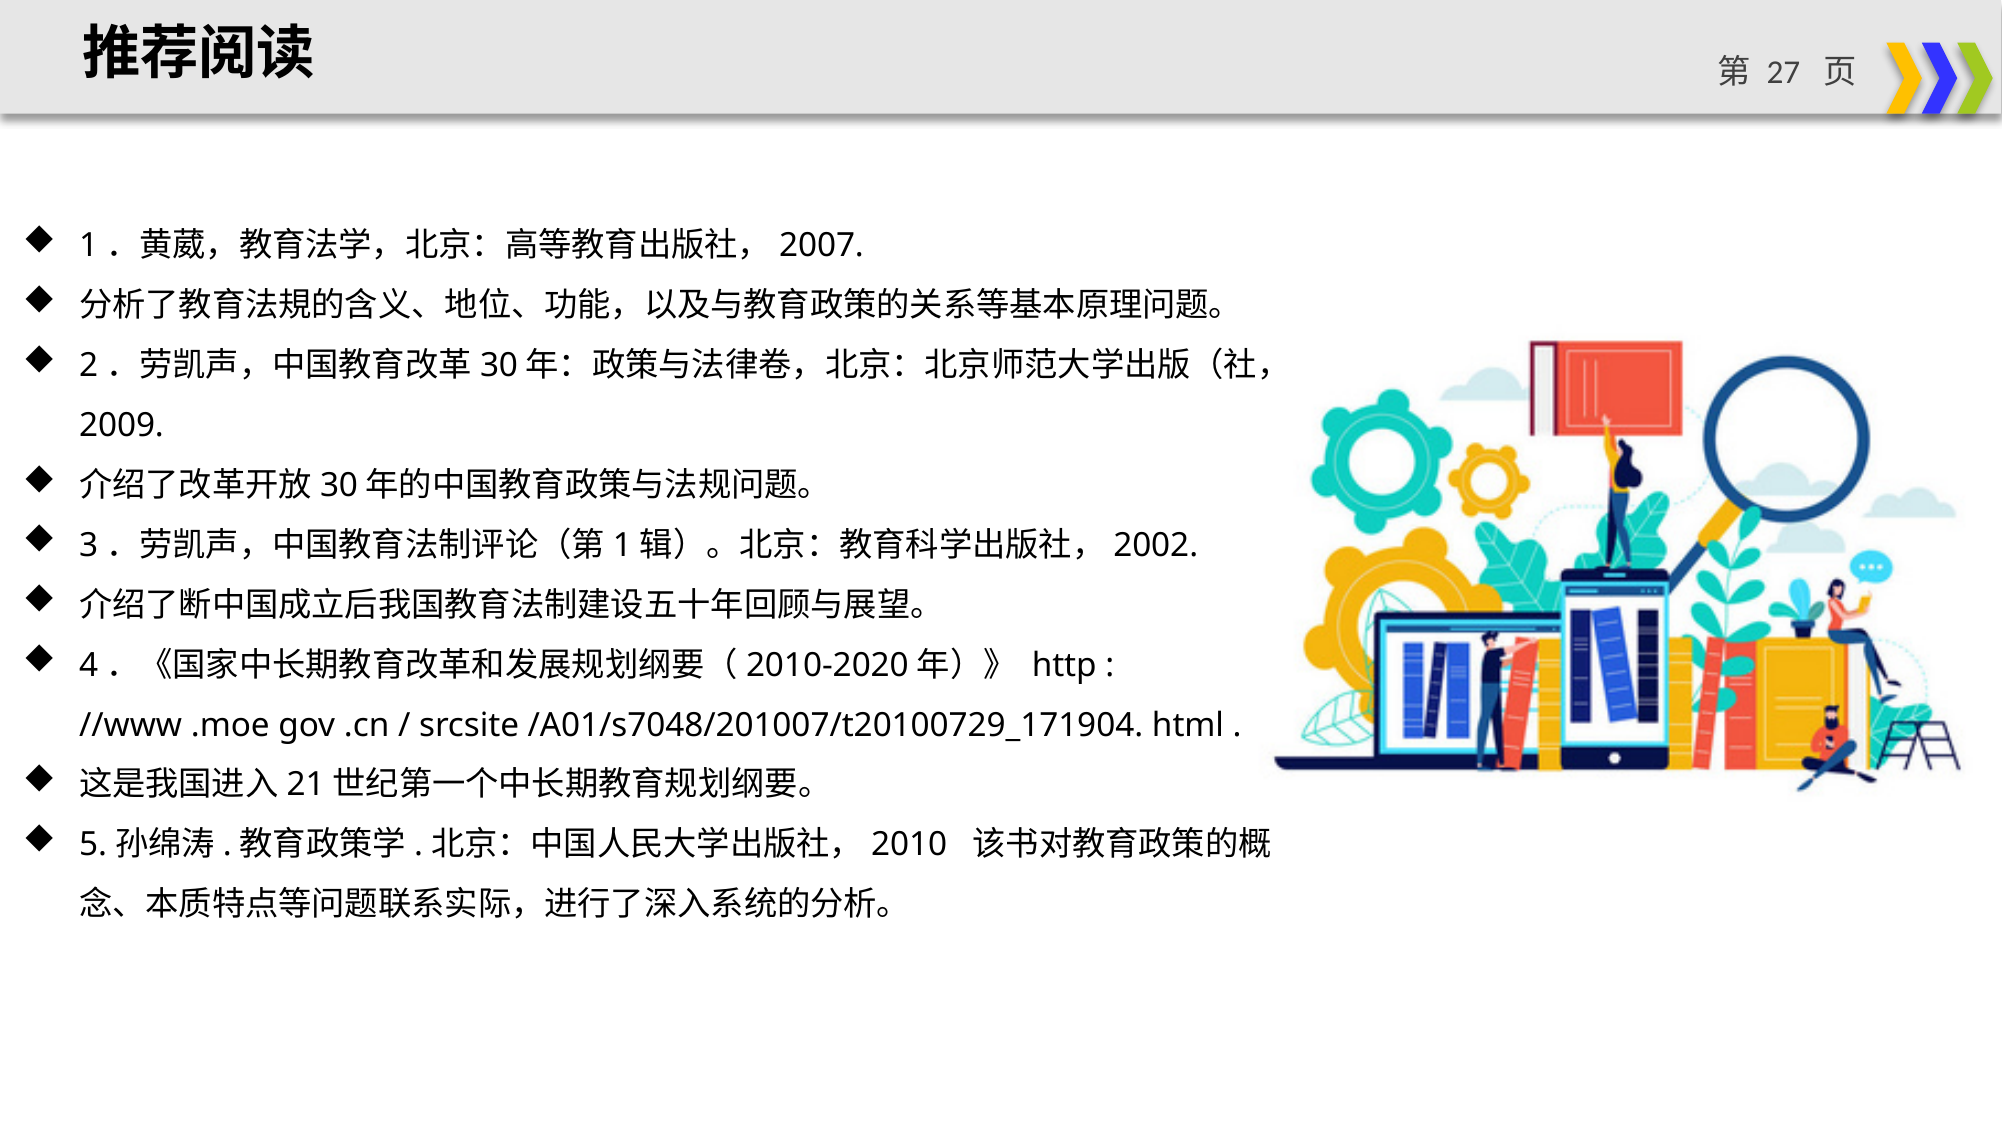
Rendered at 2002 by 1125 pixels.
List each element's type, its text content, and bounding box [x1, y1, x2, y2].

text_box 推荐阅读 [67, 7, 1197, 93]
text_box 1．黄葳，教育法学，北京：高等教育出版社，2007. 分析了教育法規的含义、地位、功能，以及与教育政策的关系等基本原理问题。 2．劳凯声，中国教育改革30年：政策与法律卷，北京：北京师范大学出版（社，2009. 介绍了改革开放30年的中国教育政策与法规问题。 3．劳凯声，中国教育法制评论（第1辑）。北京：教育科学出版社，2002. 介绍了断中国成立后我国教育法制建设五十年回顾与展望。 4．《国家中长期教育改革和发展规划纲要（2010-2020年）》 http : //www .moe gov .cn / srcsite /A01/s7048/201007/t20100729_171904. html . 这是我国进入21世纪第一个中长期教育规划纲要。 5.孙绵涛.教育政策学.北京：中国人民大学出版社，2010 该书对教育政策的概念、本质特点等问题联系实际，进行了深入系统的分析。 [8, 196, 1313, 930]
picture [1153, 231, 2001, 894]
